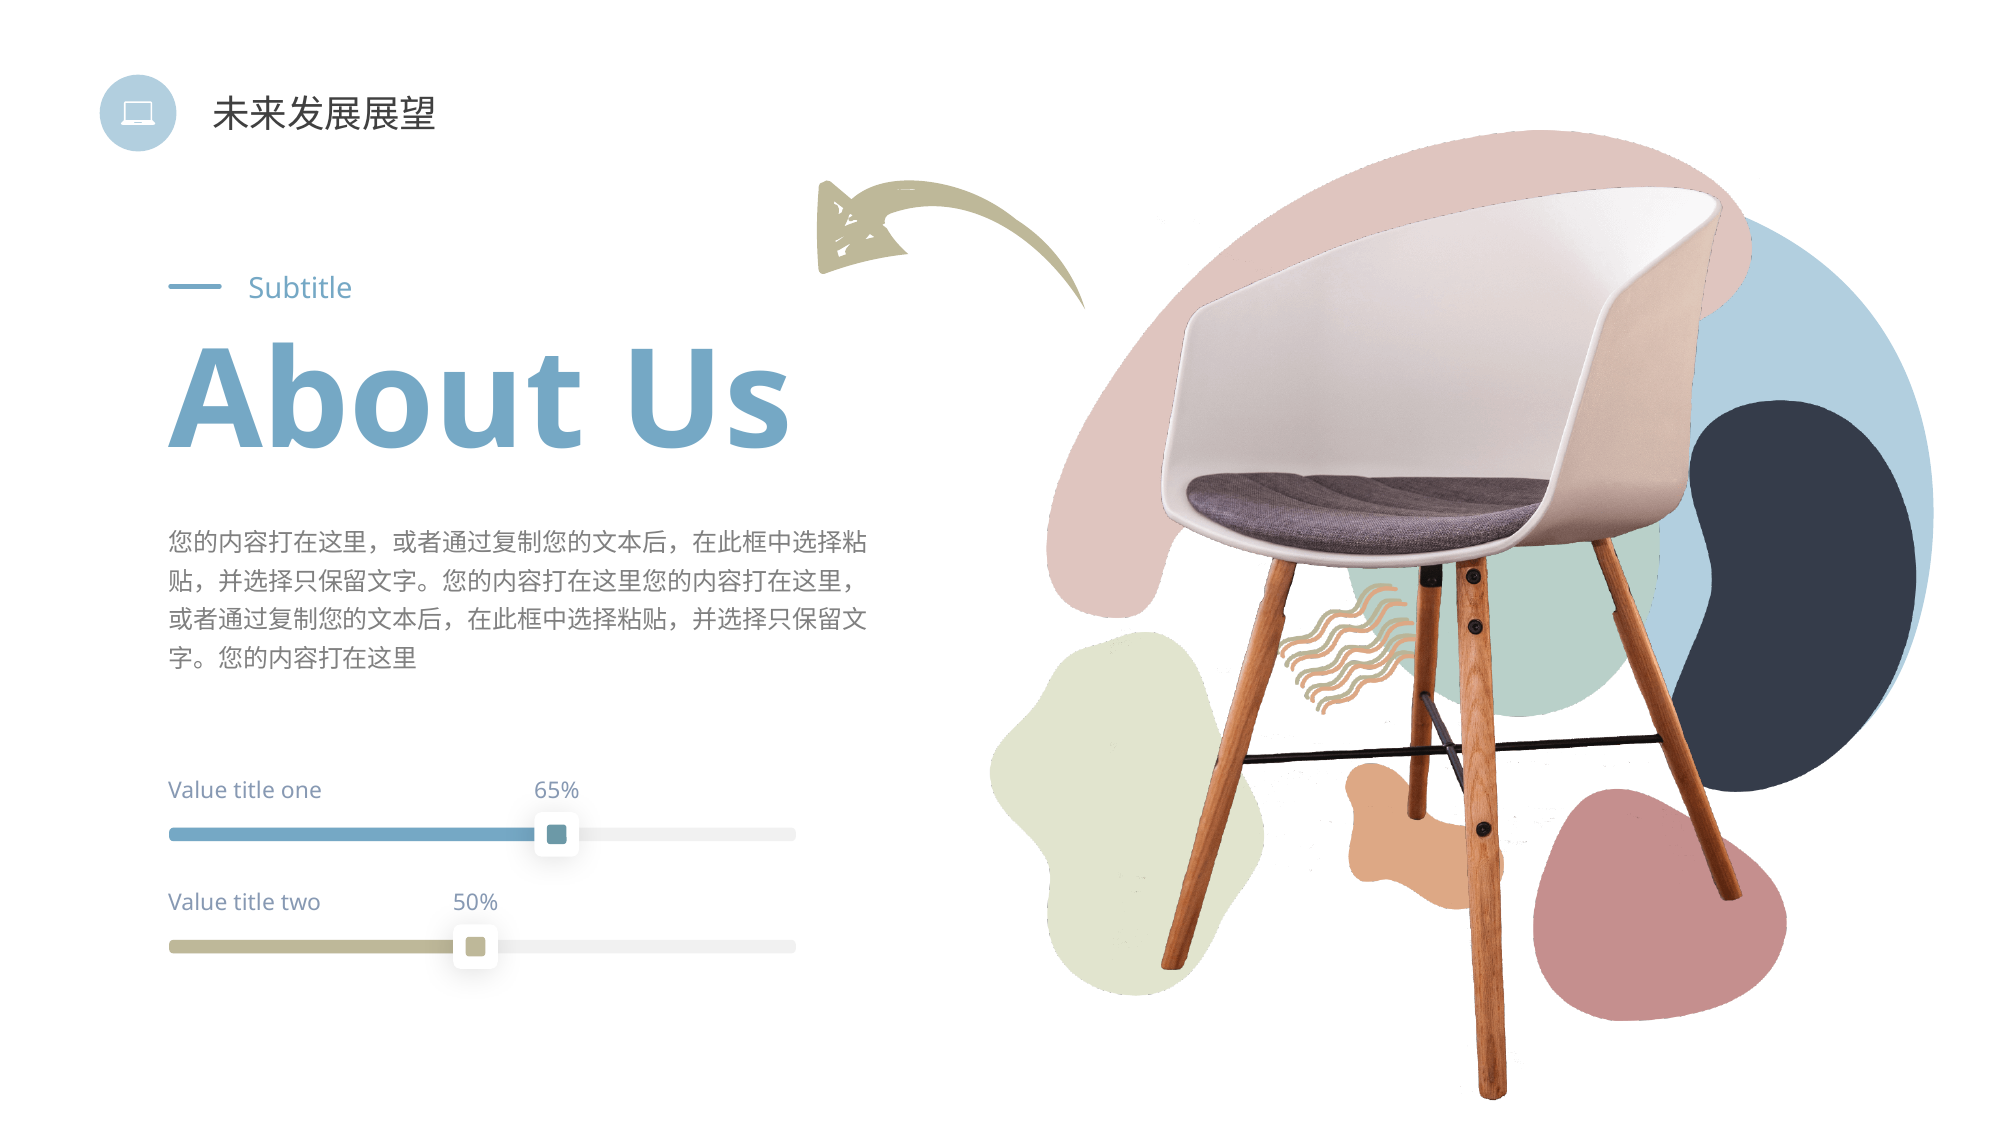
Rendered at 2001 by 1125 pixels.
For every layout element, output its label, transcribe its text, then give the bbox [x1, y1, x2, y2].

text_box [99, 74, 177, 152]
picture [953, 16, 1936, 1125]
text_box 您的内容打在这里，或者通过复制您的文本后，在此框中选择粘贴，并选择只保留文字。您的内容打在这里您的内容打在这里，或者通过复制您的文本后，在此框中选择粘贴，并选择只保留文字。您的内容打在这里 [153, 509, 903, 681]
text_box 未来发展展望 [197, 82, 582, 143]
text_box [153, 768, 796, 857]
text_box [153, 262, 933, 486]
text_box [153, 880, 796, 969]
text_box [816, 180, 953, 262]
